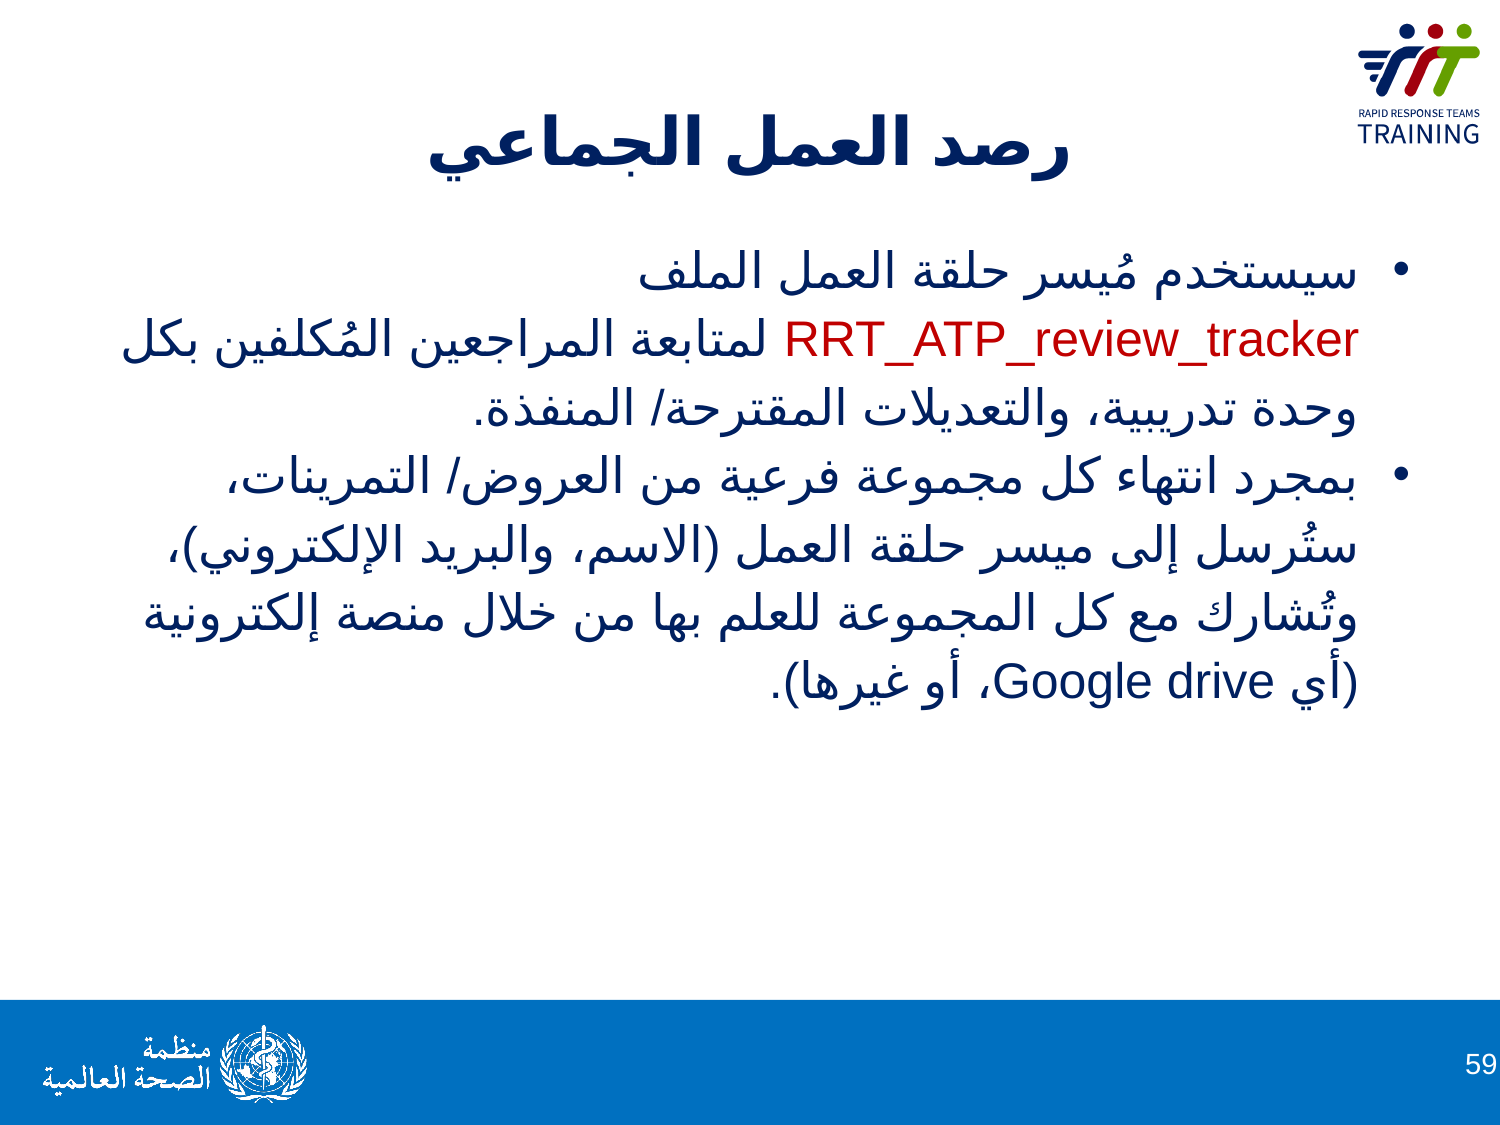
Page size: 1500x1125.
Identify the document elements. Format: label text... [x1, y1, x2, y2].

title رصد العمل الجماعي [75, 45, 1425, 222]
list سيستخدم مُيسر حلقة العمل الملف RRT_ATP_review_tracker لمتابعة المراجعين المُكلفين بكل وحدة تدريبية، والتعديلات المقترحة/ المنفذة. بمجرد انتهاء كل مجموعة فرعية من العروض/ التمرينات، ستُرسل إلى ميسر حلقة العمل (الاسم، والبريد الإلكتروني)، وتُشارك مع كل المجموعة للعلم بها من خلال منصة إلكترونية (أي Google drive، أو غيرها). [75, 222, 1425, 1004]
picture [1357, 23, 1480, 144]
picture [43, 1025, 307, 1103]
